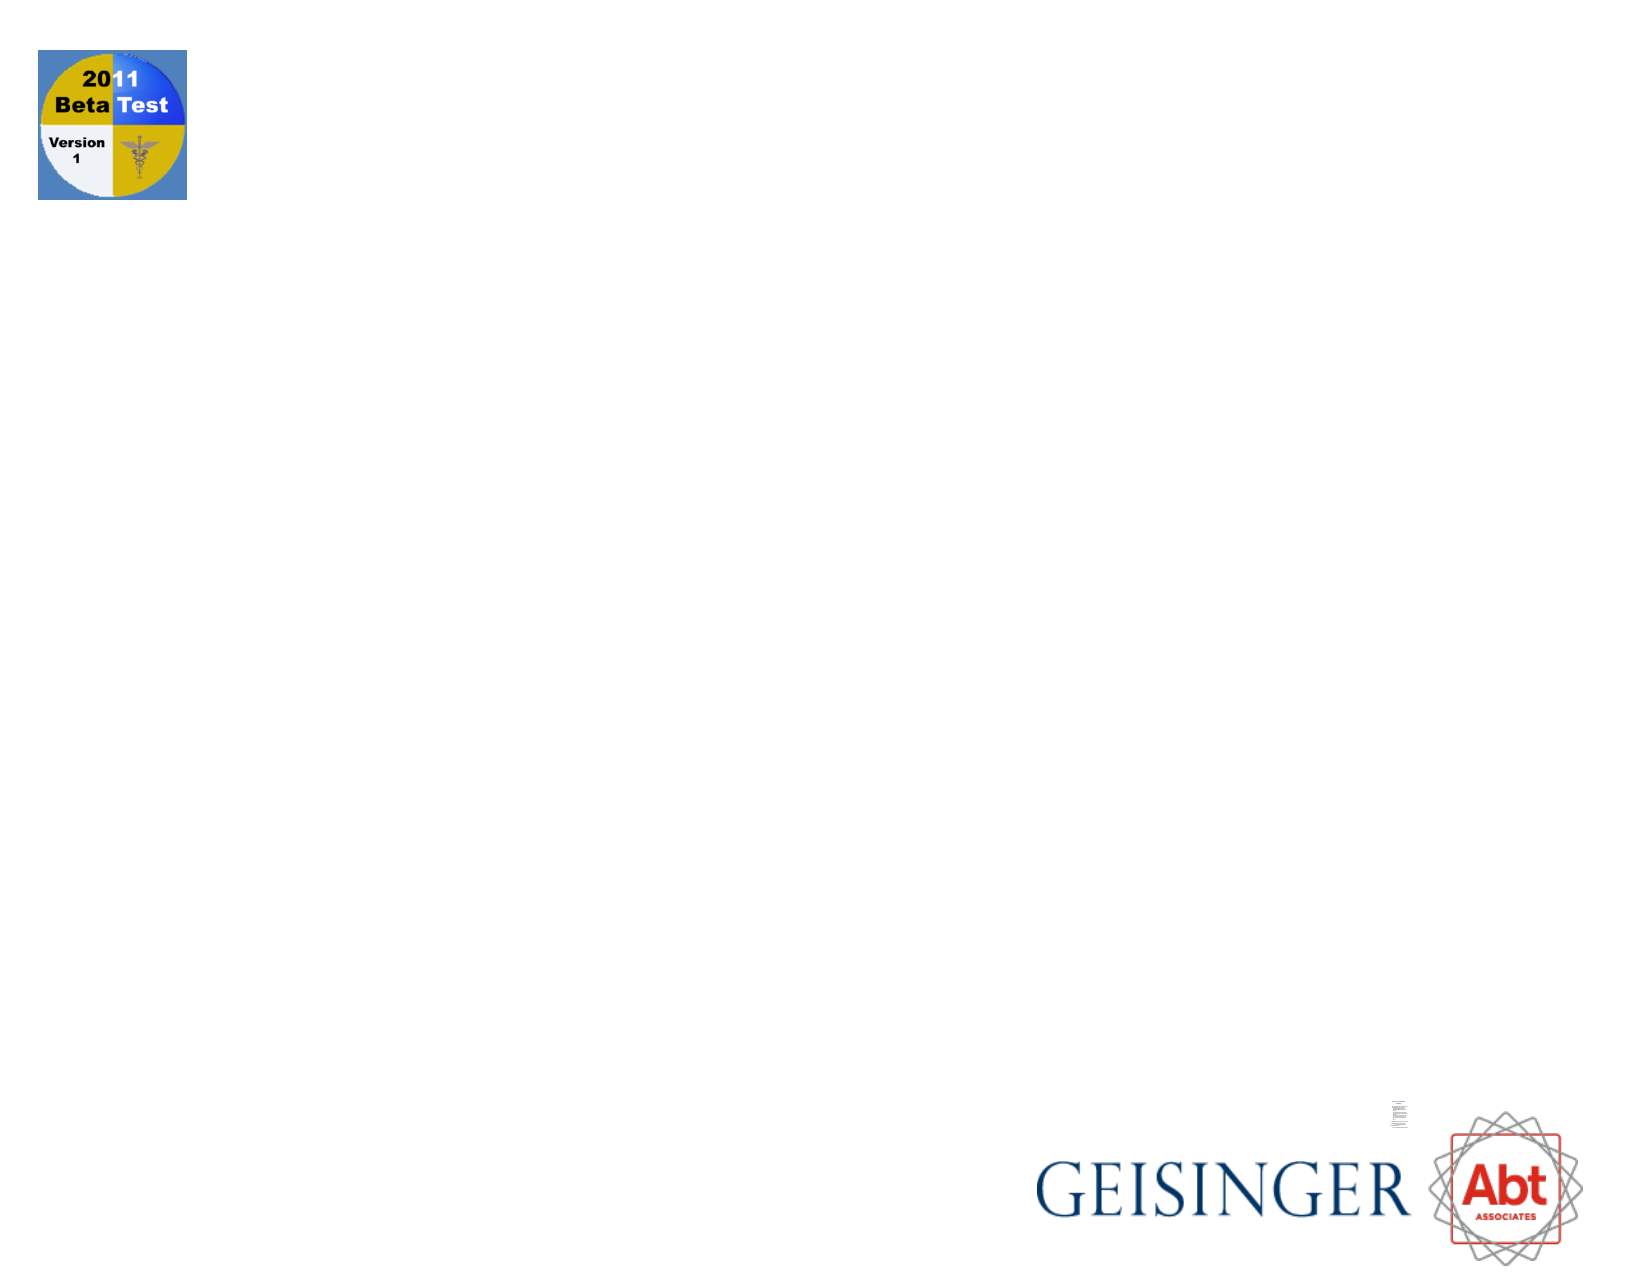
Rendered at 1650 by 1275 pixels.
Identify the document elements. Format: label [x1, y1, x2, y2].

text_box [1037, 1108, 1588, 1271]
picture [37, 49, 188, 200]
list [1390, 1101, 1408, 1108]
